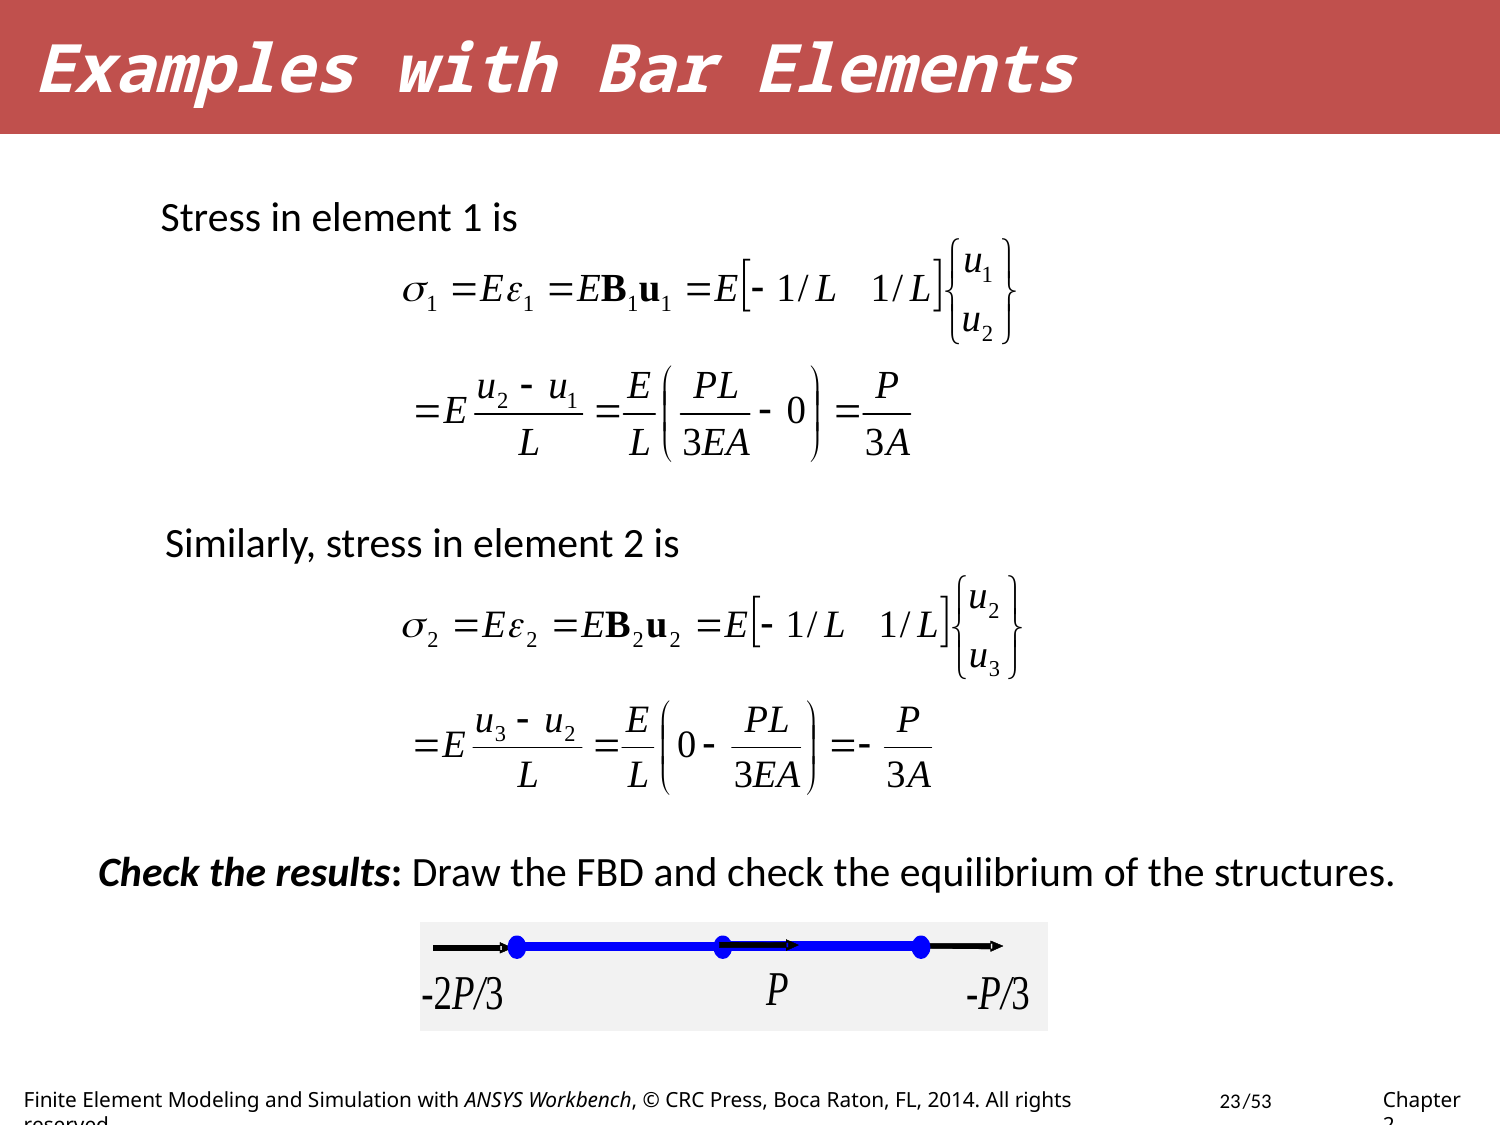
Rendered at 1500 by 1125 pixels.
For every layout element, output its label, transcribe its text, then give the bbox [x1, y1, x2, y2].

text_box Check the results: Draw the FBD and check the equilibrium of the structures. [83, 836, 1470, 902]
text_box Similarly, stress in element 2 is [150, 508, 695, 574]
text_box Stress in element 1 is [145, 182, 534, 248]
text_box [419, 921, 1049, 1032]
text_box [396, 230, 1027, 471]
text_box Examples with Bar Elements [19, 17, 1496, 113]
slide_number 23 [1204, 1080, 1285, 1125]
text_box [396, 568, 1031, 803]
